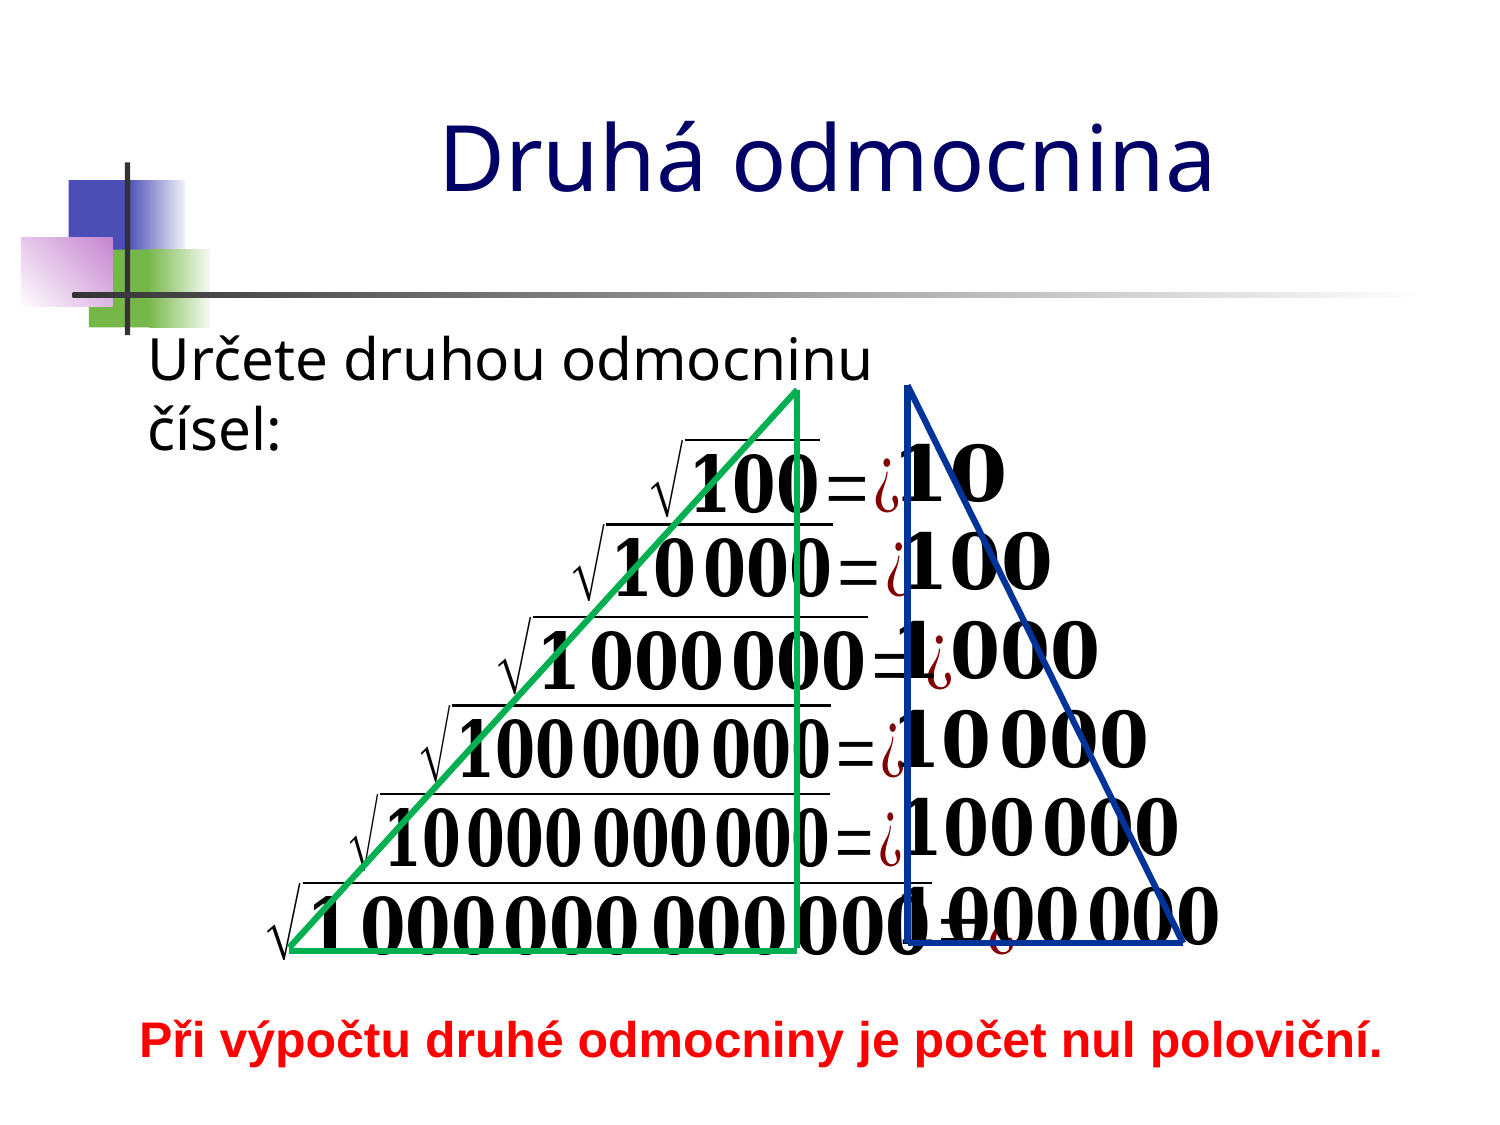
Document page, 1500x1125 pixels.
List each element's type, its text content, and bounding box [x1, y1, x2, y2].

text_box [907, 385, 1184, 944]
text_box Při výpočtu druhé odmocniny je počet nul poloviční. [11, 999, 1500, 1075]
text_box Určete druhou odmocninu čísel: [118, 314, 1028, 398]
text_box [288, 389, 798, 948]
title Druhá odmocnina [188, 34, 1468, 276]
